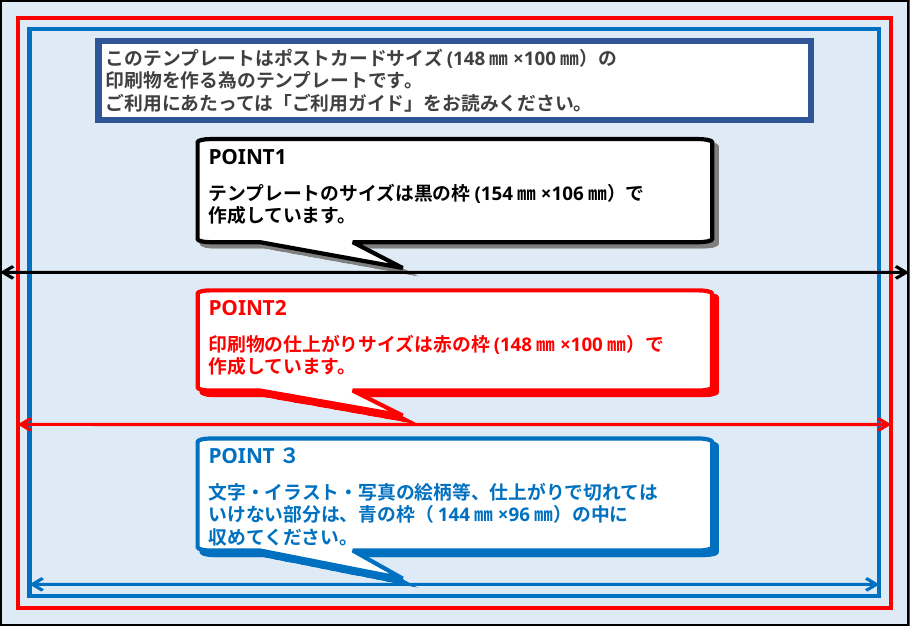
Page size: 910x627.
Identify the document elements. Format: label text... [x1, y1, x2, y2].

text_box POINT2 印刷物の仕上がりサイズは赤の枠(148㎜×100㎜）で 作成しています。 [197, 290, 712, 416]
text_box [0, 265, 910, 280]
text_box [17, 17, 892, 272]
text_box [0, 0, 910, 272]
text_box [17, 273, 29, 424]
text_box [17, 425, 892, 609]
text_box [29, 29, 880, 272]
text_box このテンプレートはポストカードサイズ(148㎜×100㎜）の 印刷物を作る為のテンプレートです。 ご利用にあたっては「ご利用ガイド」をお読みください。 [97, 40, 812, 121]
text_box [0, 273, 910, 626]
text_box [29, 425, 880, 584]
text_box [29, 273, 880, 424]
text_box [17, 417, 892, 432]
text_box POINT３ 文字・イラスト・写真の絵柄等、仕上がりで切れては いけない部分は、青の枠（144㎜×96㎜）の中に 収めてください。 [197, 438, 713, 579]
text_box [29, 577, 880, 592]
text_box [880, 273, 892, 424]
text_box [29, 585, 880, 597]
text_box POINT1 テンプレートのサイズは黒の枠(154㎜×106㎜）で 作成しています。 [197, 139, 713, 268]
